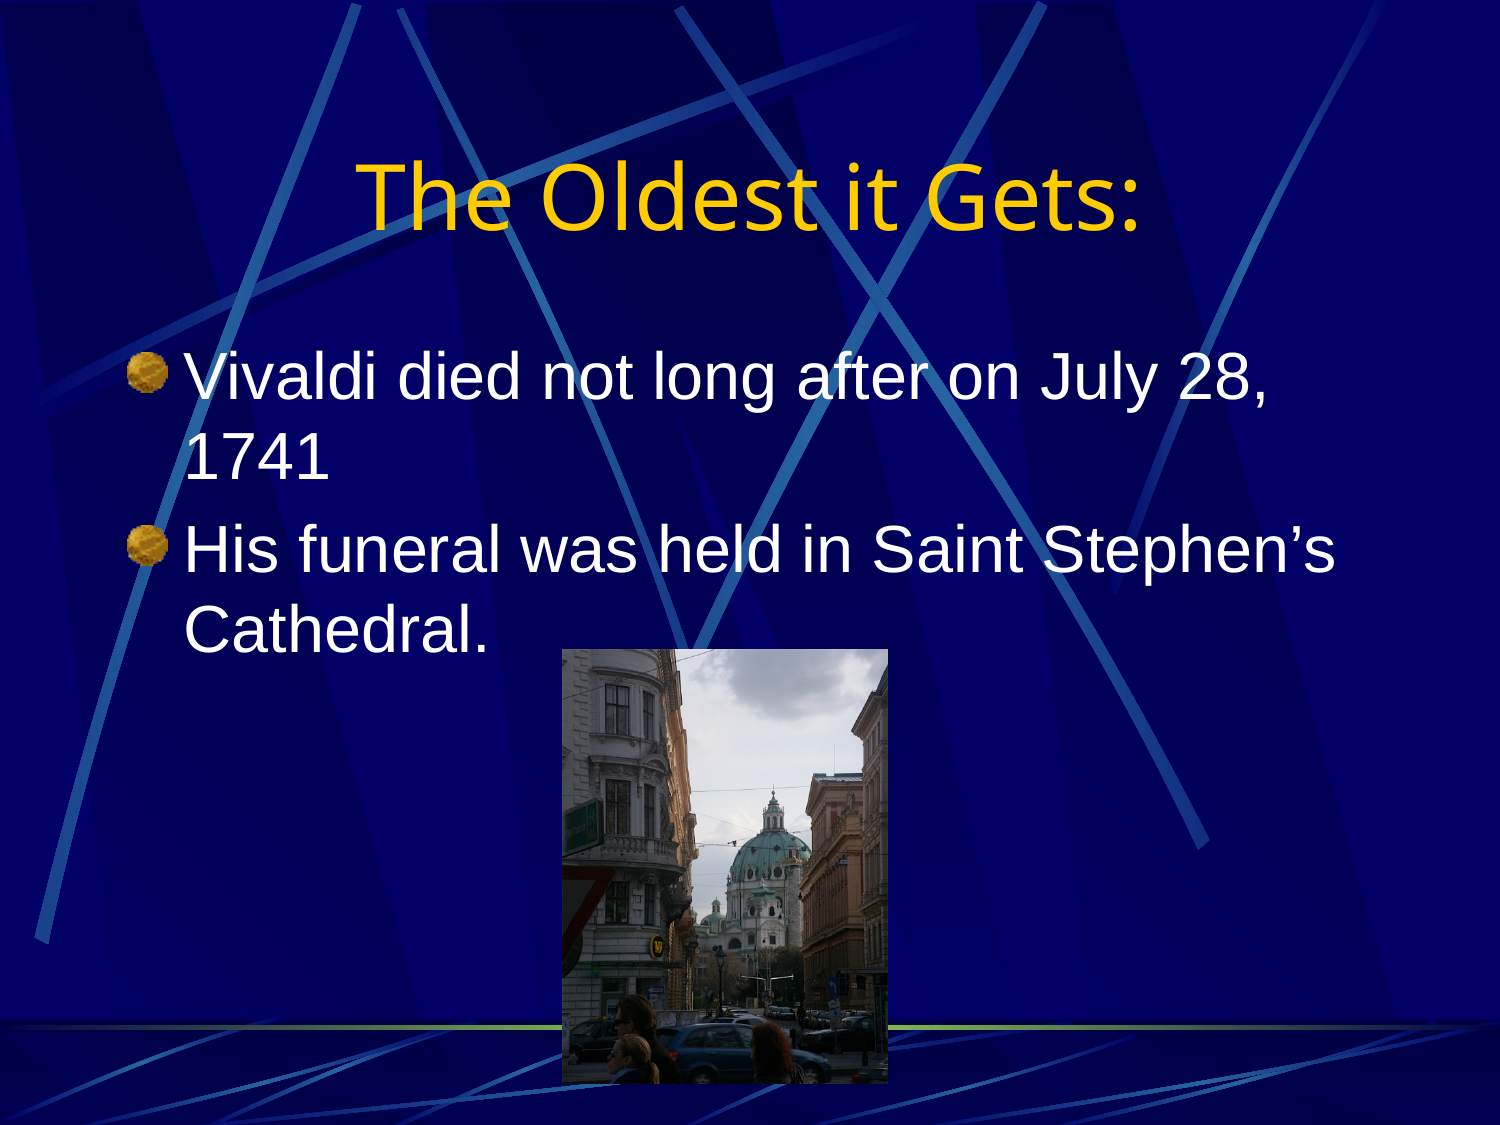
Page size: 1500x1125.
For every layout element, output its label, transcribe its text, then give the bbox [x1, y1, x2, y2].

picture [127, 525, 168, 566]
title The Oldest it Gets: [112, 130, 1388, 258]
picture [562, 649, 888, 1084]
picture [127, 352, 168, 393]
list Vivaldi died not long after on July 28, 1741 His funeral was held in Saint Stephen’s Cathedral. [112, 324, 1388, 1001]
